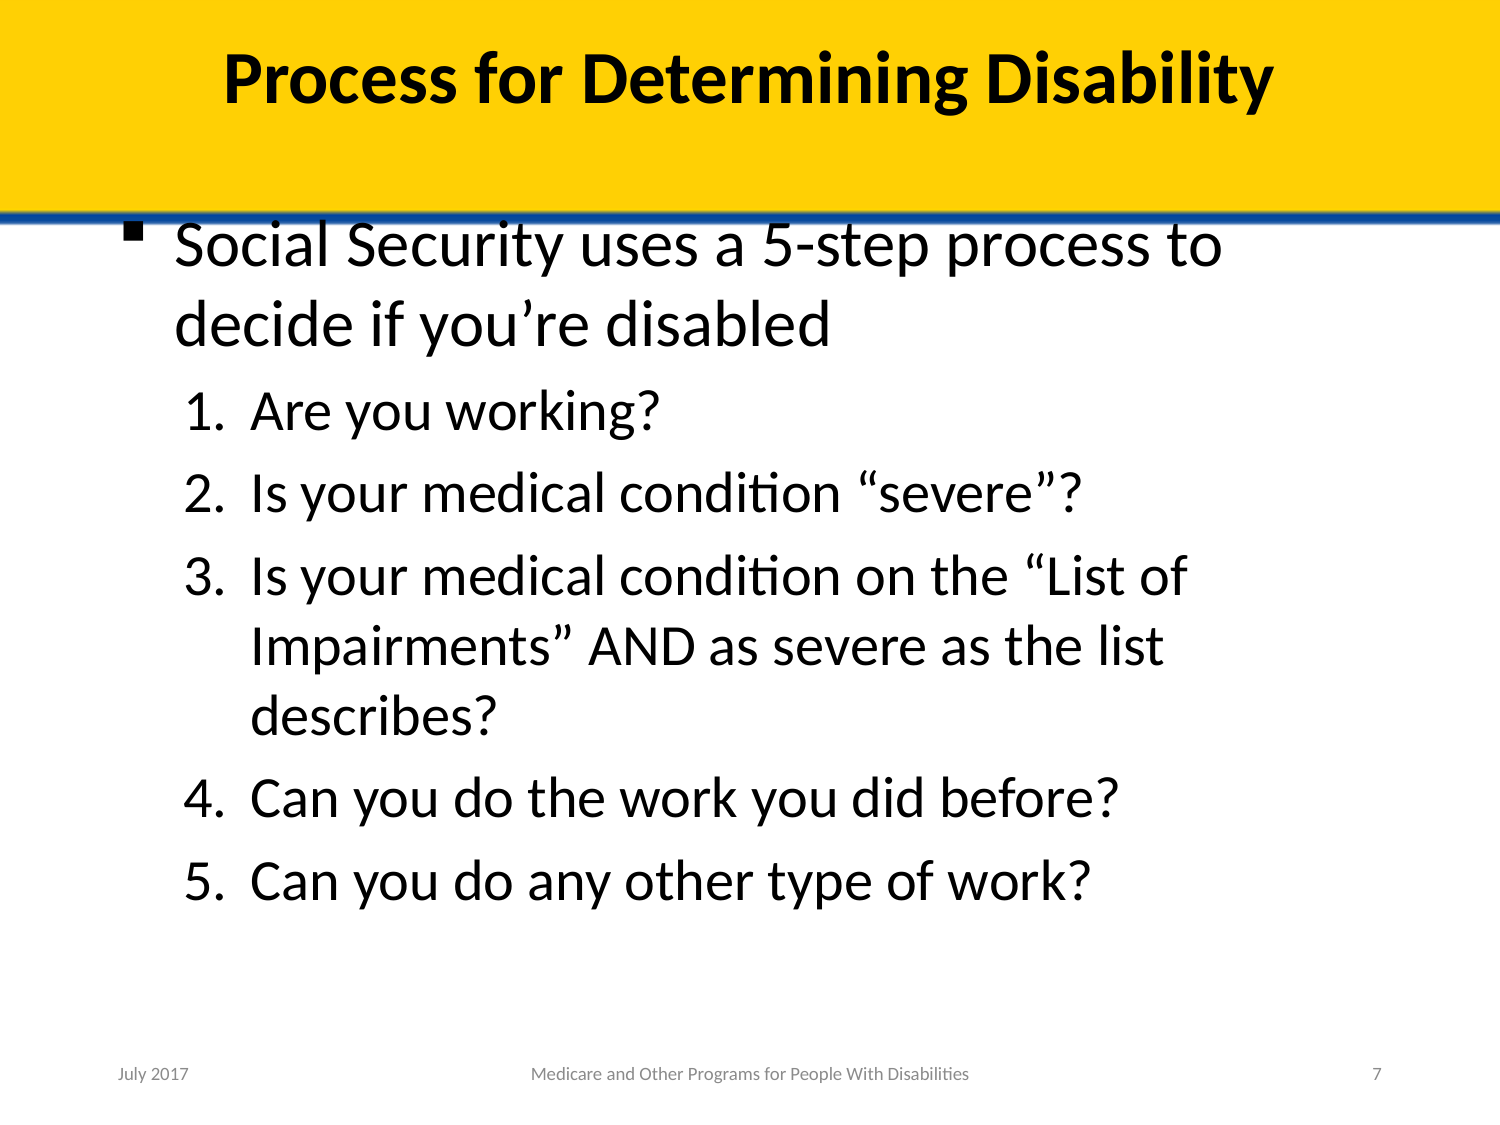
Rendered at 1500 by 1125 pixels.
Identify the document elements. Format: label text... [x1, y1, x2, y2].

list Social Security uses a 5-step process to decide if you’re disabled Are you working? Is your medical condition “severe”? Is your medical condition on the “List of Impairments” AND as severe as the list describes? Can you do the work you did before? Can you do any other type of work? [103, 192, 1397, 1014]
picture [0, 0, 1500, 1125]
slide_number 7 [1059, 1042, 1397, 1103]
footer Medicare and Other Programs for People With Disabilities [496, 1042, 1004, 1103]
title Process for Determining Disability [103, 2, 1397, 156]
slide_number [103, 1042, 441, 1103]
